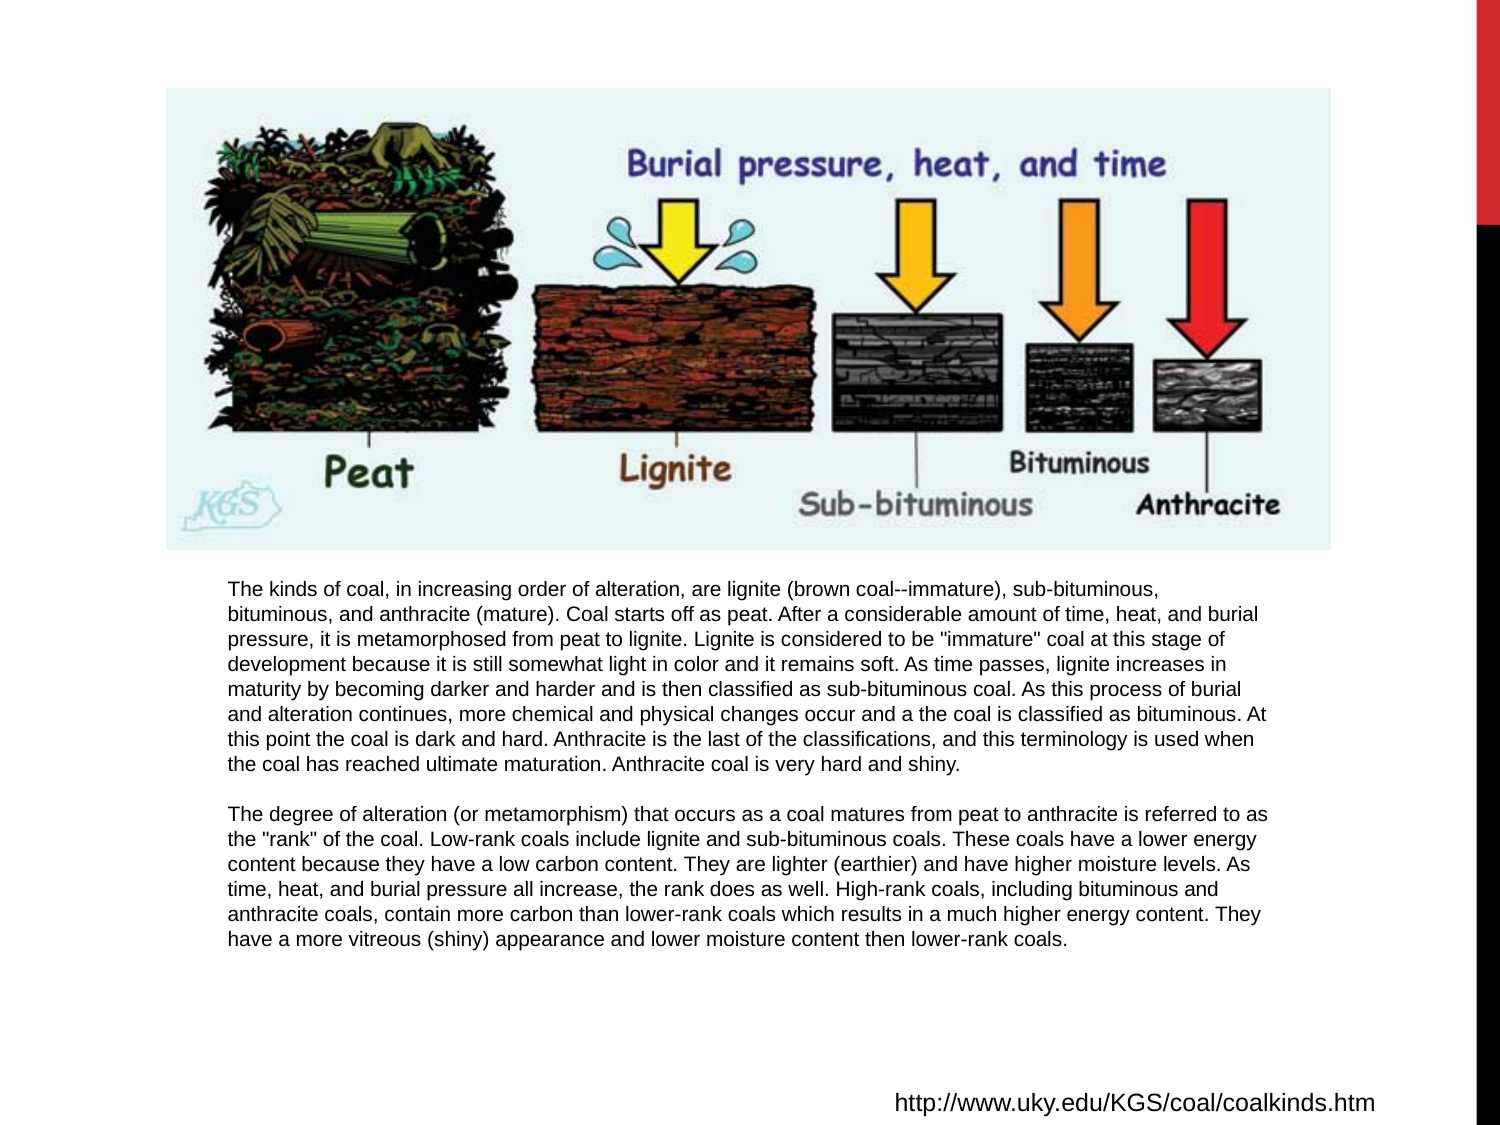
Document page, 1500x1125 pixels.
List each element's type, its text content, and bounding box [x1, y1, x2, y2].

text_box The kinds of coal, in increasing order of alteration, are lignite (brown coal--immature), sub-bituminous, bituminous, and anthracite (mature). Coal starts off as peat. After a considerable amount of time, heat, and burial pressure, it is metamorphosed from peat to lignite. Lignite is considered to be "immature" coal at this stage of development because it is still somewhat light in color and it remains soft. As time passes, lignite increases in maturity by becoming darker and harder and is then classified as sub-bituminous coal. As this process of burial and alteration continues, more chemical and physical changes occur and a the coal is classified as bituminous. At this point the coal is dark and hard. Anthracite is the last of the classifications, and this terminology is used when the coal has reached ultimate maturation. Anthracite coal is very hard and shiny. The degree of alteration (or metamorphism) that occurs as a coal matures from peat to anthracite is referred to as the "rank" of the coal. Low-rank coals include lignite and sub-bituminous coals. These coals have a lower energy content because they have a low carbon content. They are lighter (earthier) and have higher moisture levels. As time, heat, and burial pressure all increase, the rank does as well. High-rank coals, including bituminous and anthracite coals, contain more carbon than lower-rank coals which results in a much higher energy content. They have a more vitreous (shiny) appearance and lower moisture content then lower-rank coals. [213, 568, 1285, 984]
picture [166, 88, 1332, 551]
text_box http://www.uky.edu/KGS/coal/coalkinds.htm [879, 1079, 1500, 1125]
